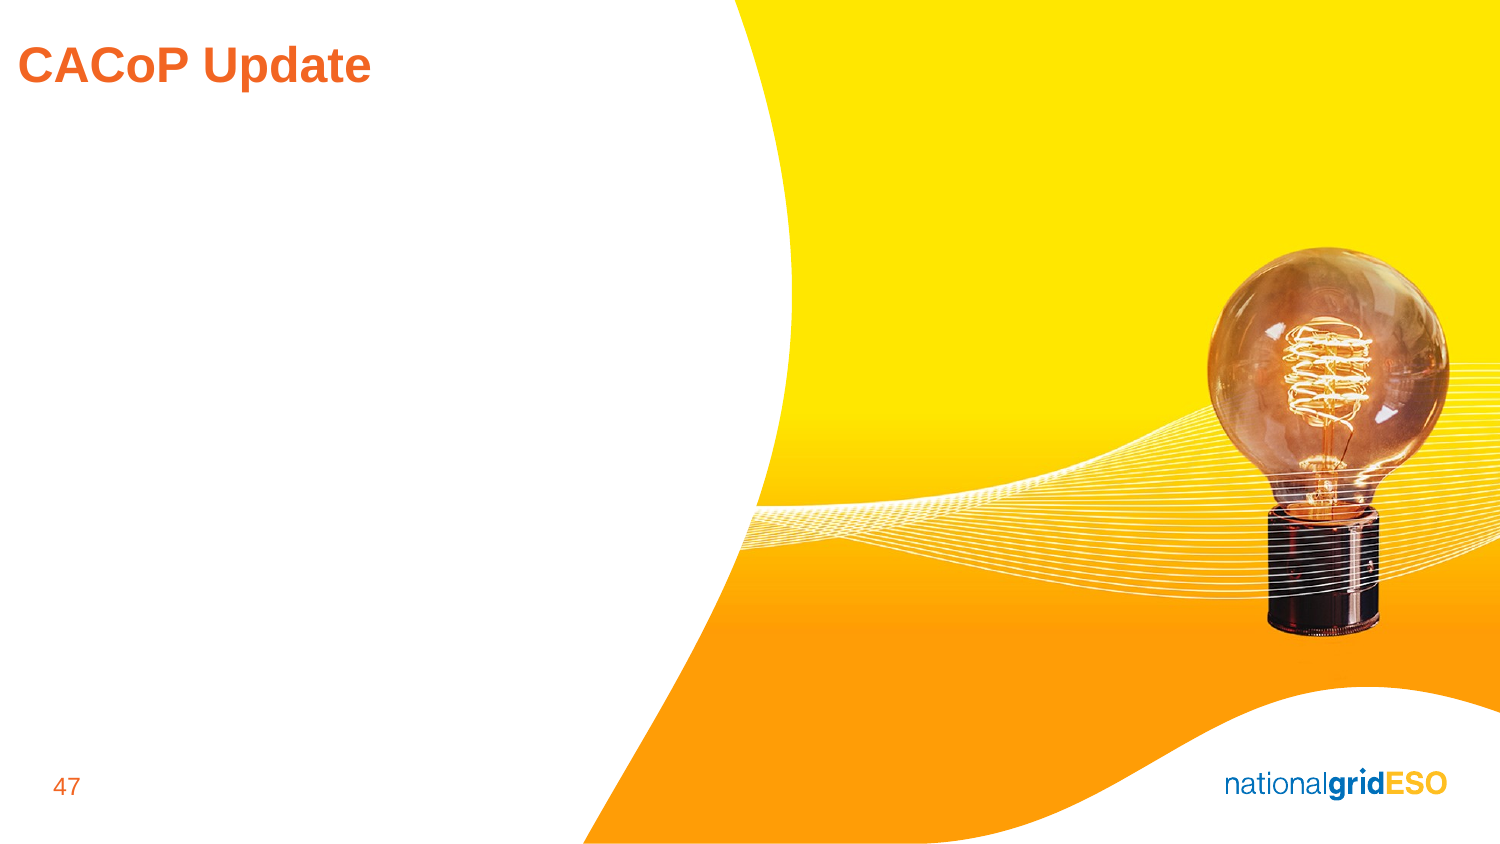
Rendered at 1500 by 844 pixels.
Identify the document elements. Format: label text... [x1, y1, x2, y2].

picture [582, 0, 1500, 844]
title CACoP Update [17, 43, 577, 162]
